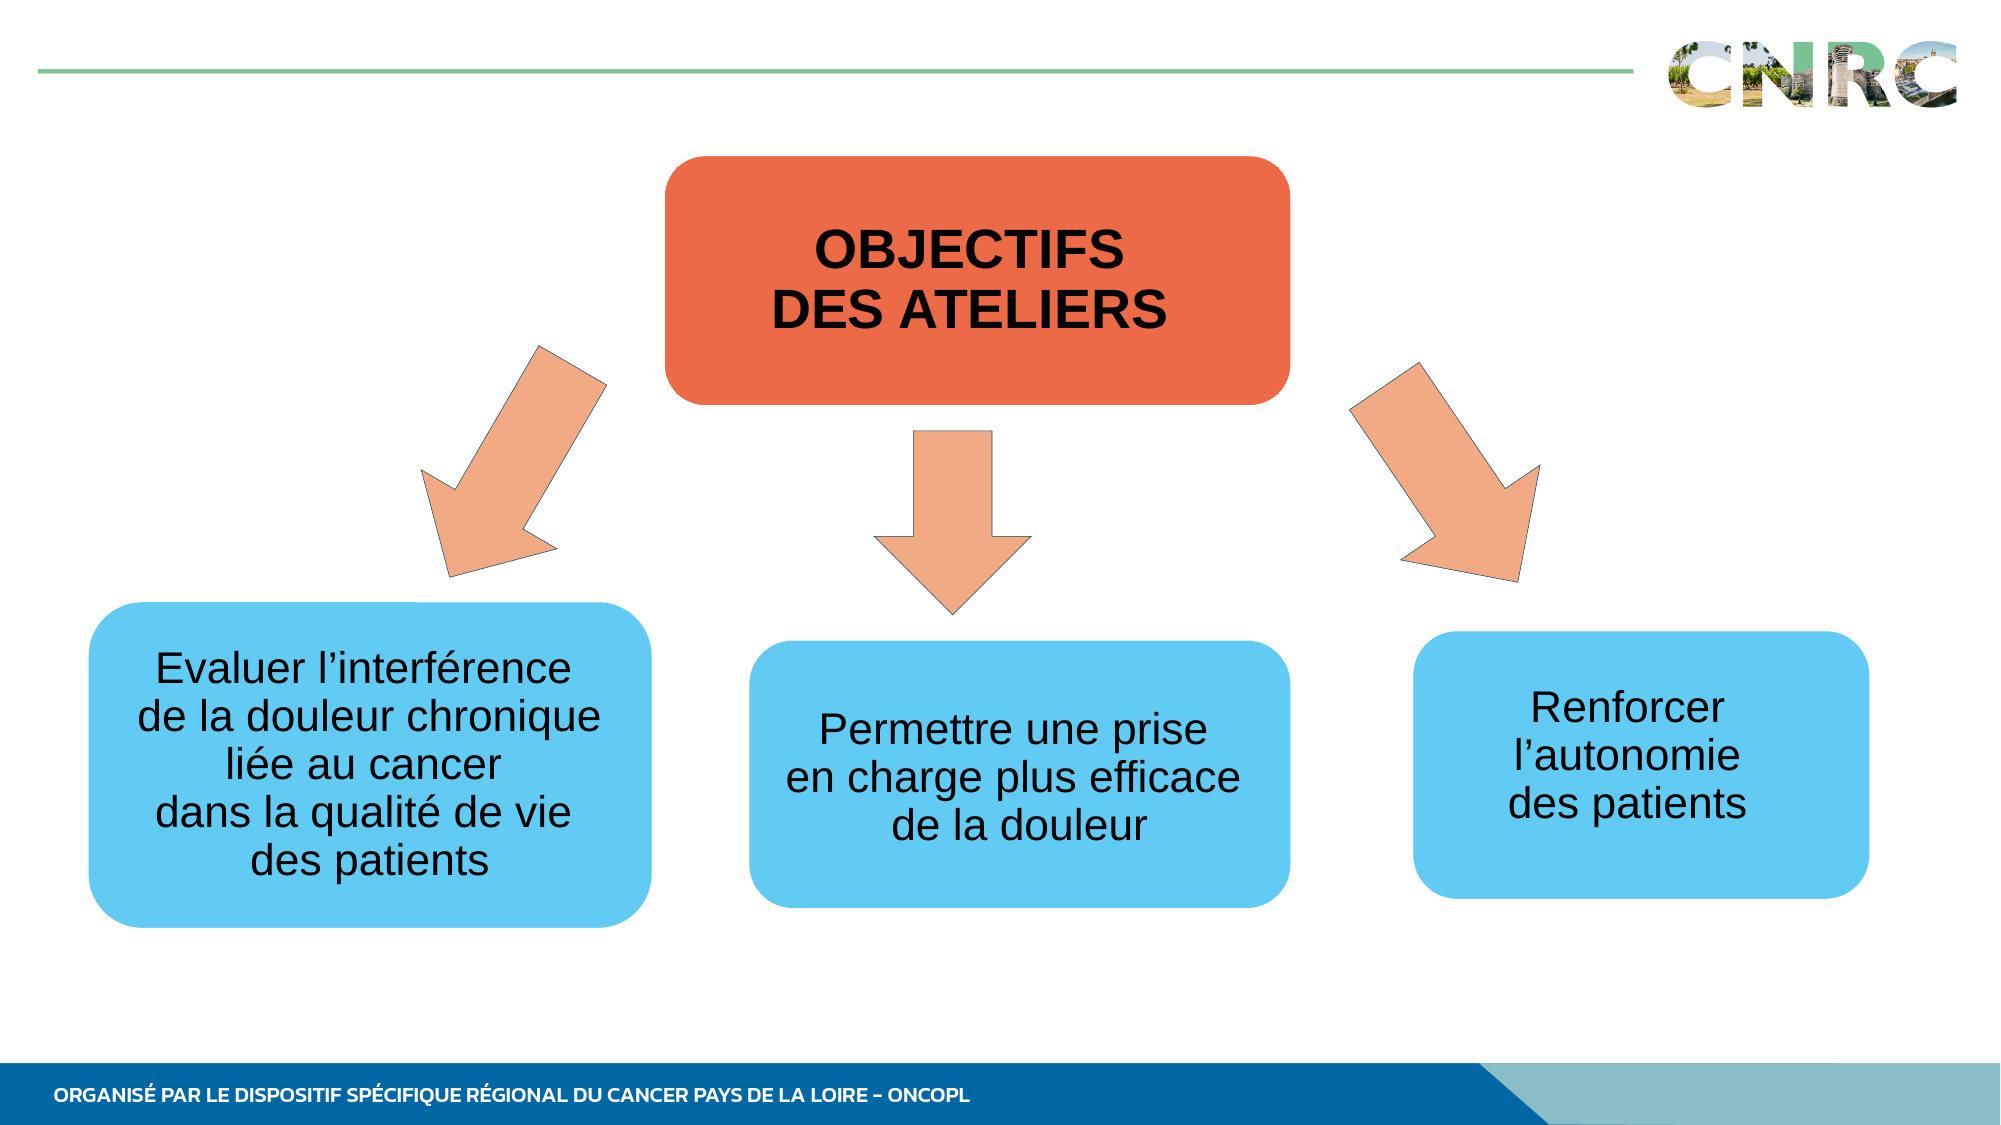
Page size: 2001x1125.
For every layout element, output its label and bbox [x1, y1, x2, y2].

picture [0, 0, 2001, 1125]
text_box [870, 429, 1036, 618]
text_box [747, 638, 1293, 911]
text_box [1411, 629, 1872, 901]
text_box [86, 600, 654, 930]
text_box [662, 154, 1293, 408]
text_box [418, 343, 609, 580]
text_box [1347, 360, 1543, 585]
